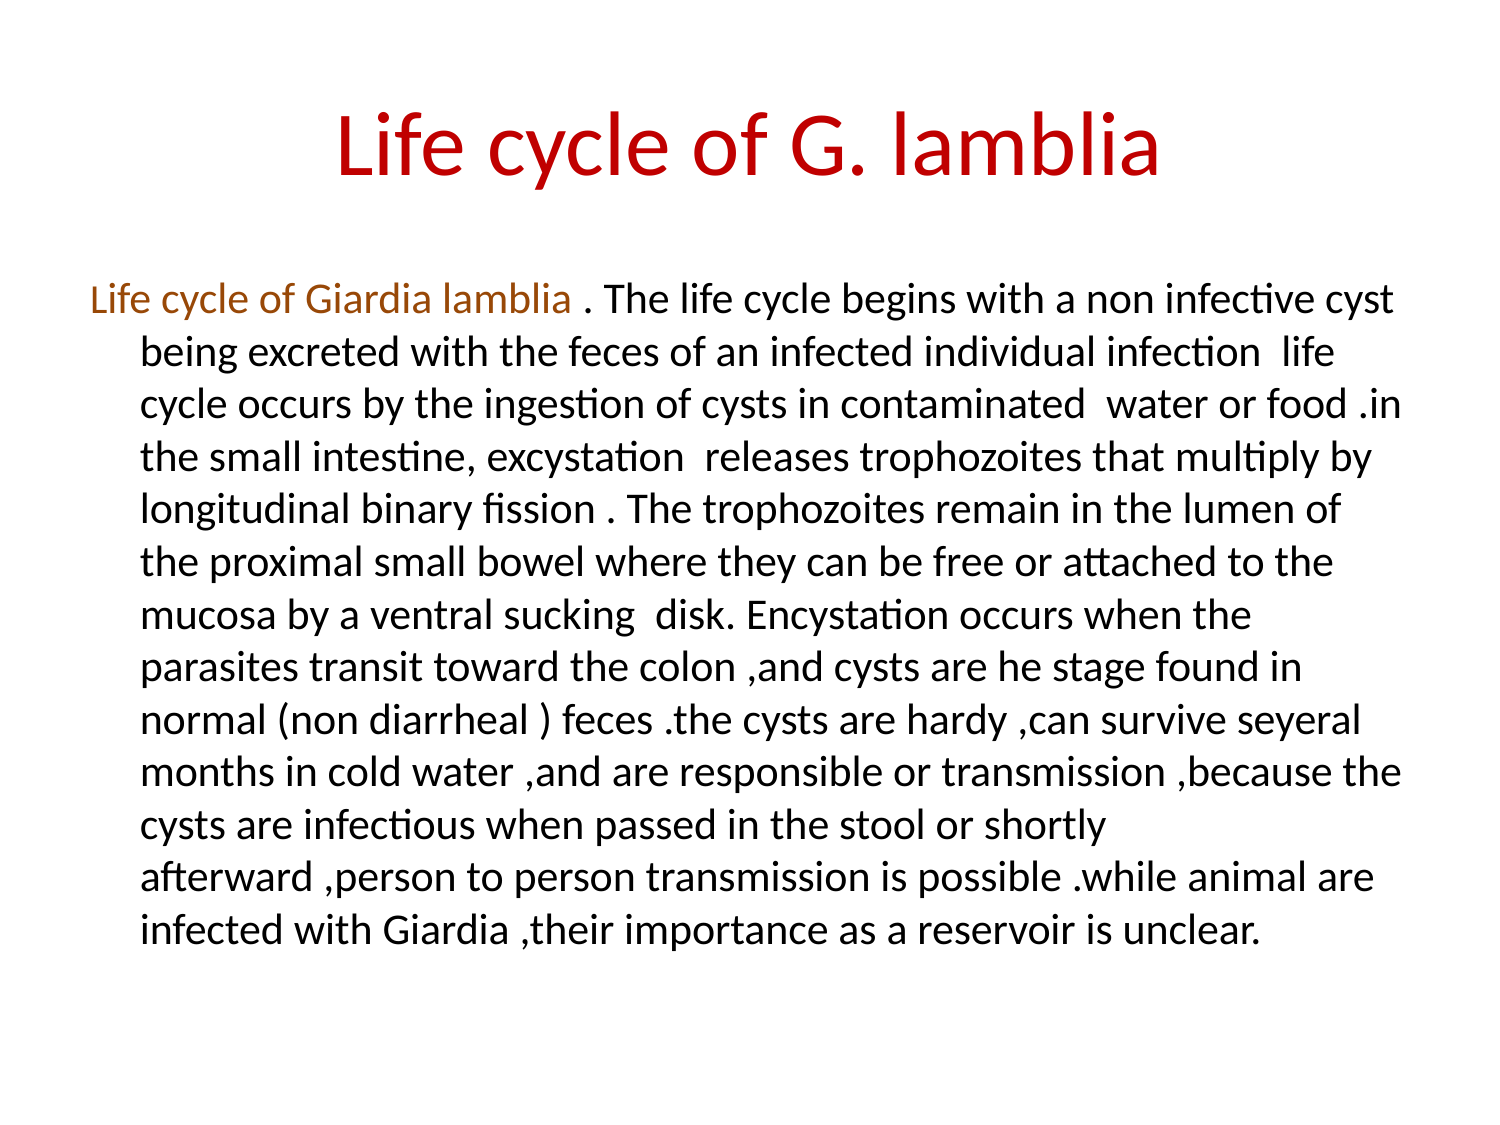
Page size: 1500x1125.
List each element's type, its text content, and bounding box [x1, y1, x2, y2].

title Life cycle of G. lamblia [75, 45, 1425, 233]
list Life cycle of Giardia lamblia . The life cycle begins with a non infective cyst being excreted with the feces of an infected individual infection life cycle occurs by the ingestion of cysts in contaminated water or food .in the small intestine, excystation releases trophozoites that multiply by longitudinal binary fission . The trophozoites remain in the lumen of the proximal small bowel where they can be free or attached to the mucosa by a ventral sucking disk. Encystation occurs when the parasites transit toward the colon ,and cysts are he stage found in normal (non diarrheal ) feces .the cysts are hardy ,can survive seyeral months in cold water ,and are responsible or transmission ,because the cysts are infectious when passed in the stool or shortly afterward ,person to person transmission is possible .while animal are infected with Giardia ,their importance as a reservoir is unclear. [75, 262, 1425, 1005]
